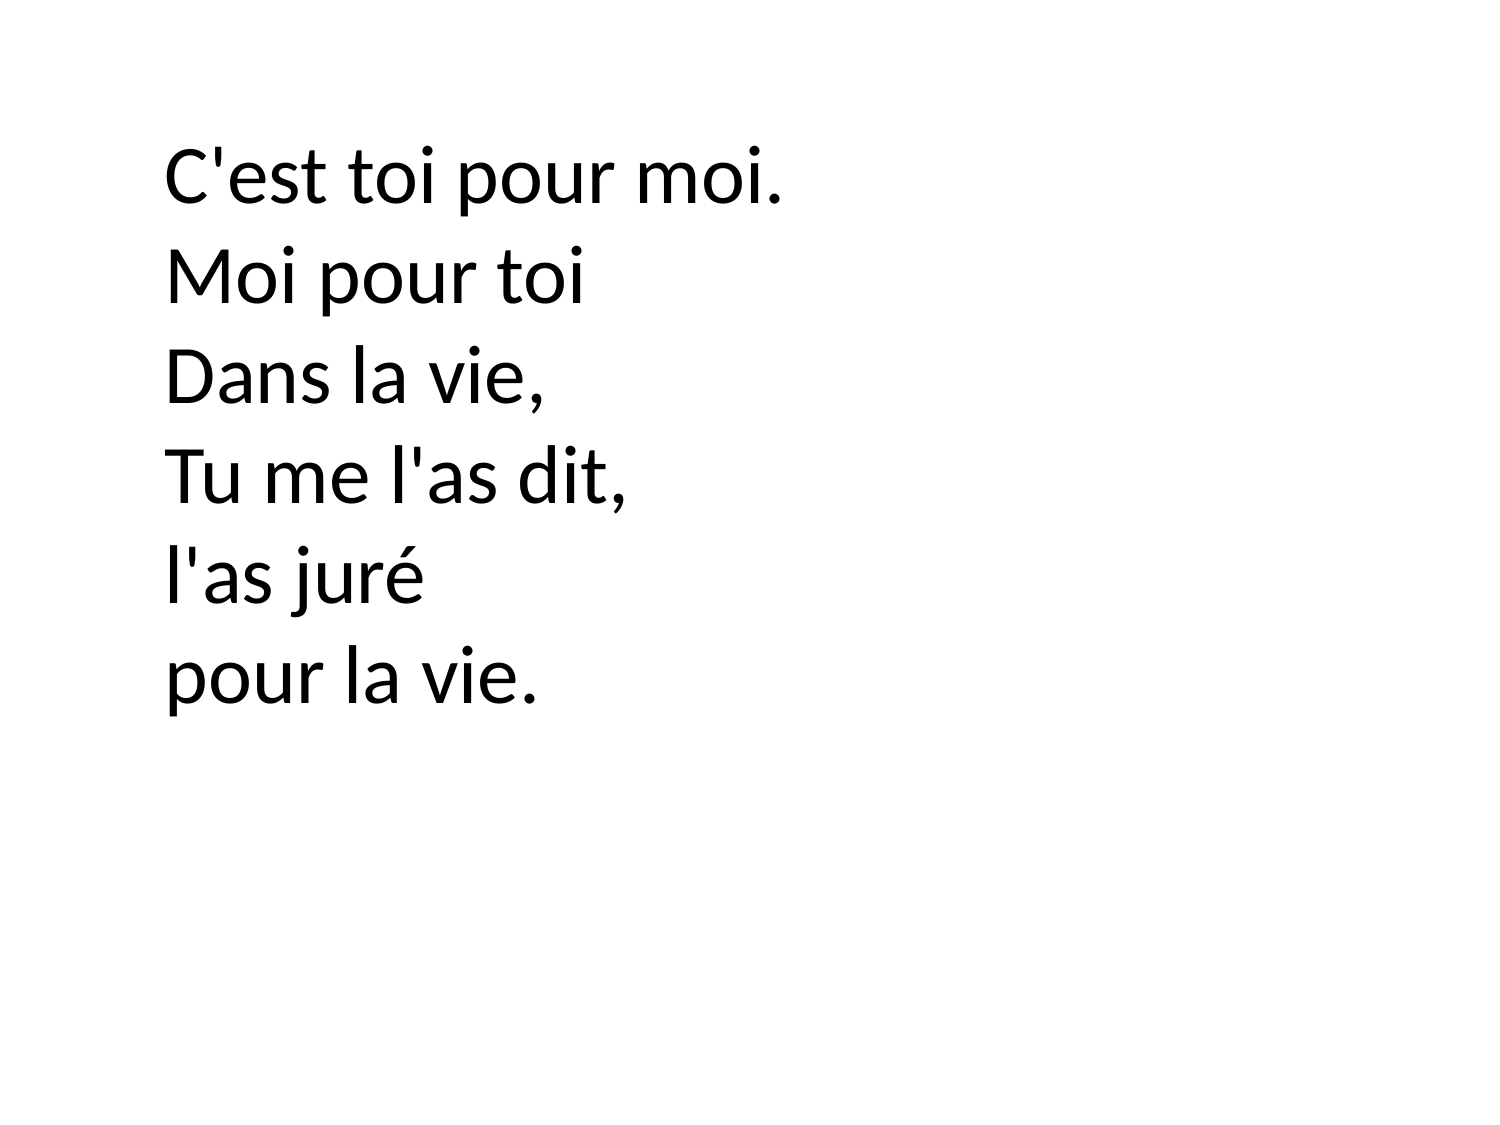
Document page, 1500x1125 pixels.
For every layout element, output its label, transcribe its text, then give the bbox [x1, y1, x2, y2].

text_box C'est toi pour moi. Moi pour toi Dans la vie, Tu me l'as dit, l'as juré pour la vie. [149, 112, 1500, 728]
